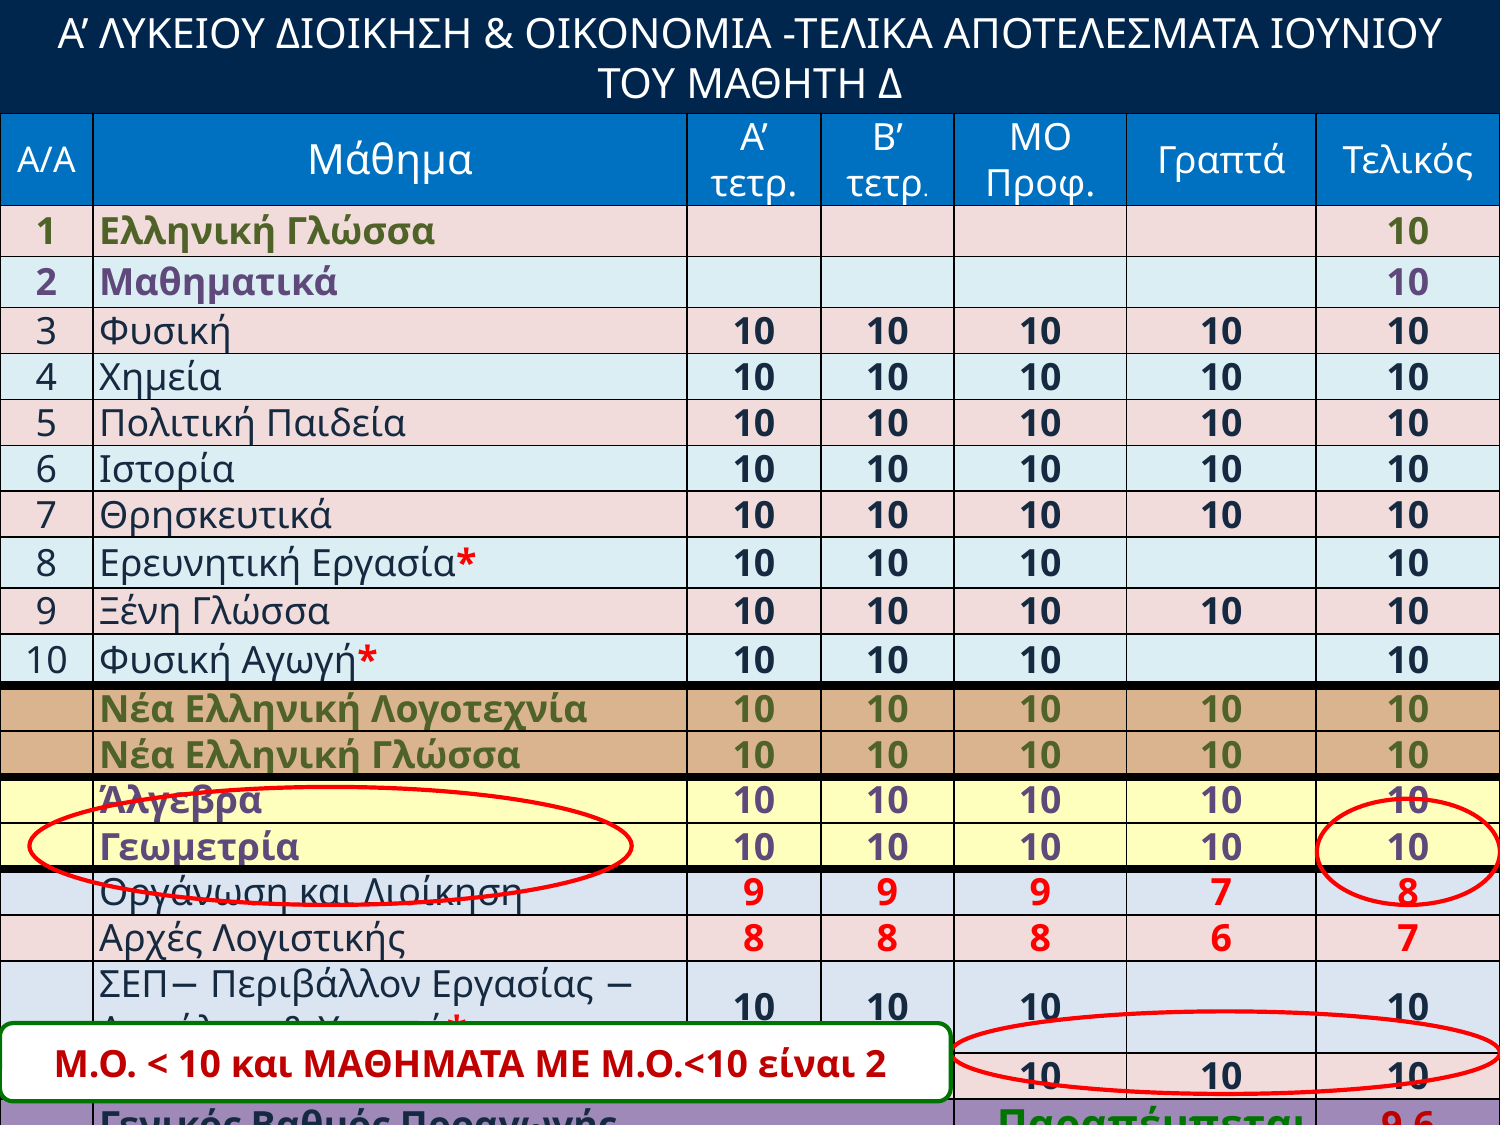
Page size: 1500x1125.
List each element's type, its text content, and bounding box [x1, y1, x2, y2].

table_cell 9 [688, 873, 820, 914]
table_cell [1127, 538, 1315, 587]
text_box [27, 784, 634, 907]
table_cell [955, 206, 1126, 256]
table_cell 10 [1127, 589, 1315, 633]
table_header ΜΟ Προφ. [955, 114, 1126, 205]
table_cell 10 [1491, 824, 1499, 835]
table_cell 9 [822, 873, 953, 914]
table_cell 10 [955, 732, 1126, 773]
table_cell 9,6 [1317, 1100, 1499, 1125]
table_cell 10 [822, 538, 953, 587]
table_cell 10 [822, 589, 953, 633]
table_cell 10 [1317, 257, 1499, 307]
table_cell 10 [1127, 1094, 1315, 1098]
table_cell 10 [1127, 690, 1315, 730]
table_cell 10 [1317, 446, 1499, 490]
table_cell Οργάνωση και Διοίκηση [94, 873, 686, 914]
title Α’ ΛΥΚΕΙΟΥ ΔΙΟΙΚΗΣΗ & ΟΙΚΟΝΟΜΙΑ -ΤΕΛΙΚΑ ΑΠΟΤΕΛΕΣΜΑΤΑ ΙΟΥΝΙΟΥ ΤΟΥ ΜΑΘΗΤΗ Δ [0, 0, 1500, 113]
table_cell 10 [955, 308, 1126, 353]
table_cell 10 [822, 354, 953, 399]
table_cell 9 [955, 873, 1126, 914]
table_cell Φυσική Αγωγή* [94, 635, 686, 681]
table_cell 8 [822, 916, 953, 960]
table_cell 10 [822, 400, 953, 445]
table_cell 10 [822, 962, 953, 1031]
table_cell 10 [688, 781, 820, 822]
table_cell [1, 962, 92, 1025]
table_cell 7 [1127, 873, 1315, 914]
table_cell [1, 916, 92, 960]
table_cell [1, 873, 92, 914]
table_cell 7 [1, 492, 92, 536]
table_cell 10 [1317, 492, 1499, 536]
table_cell 10 [955, 354, 1126, 399]
table_cell 10 [688, 492, 820, 536]
table_cell 10 [1317, 1061, 1499, 1098]
table_cell 10 [688, 354, 820, 399]
table_cell [822, 257, 953, 307]
table_header Γραπτά [1127, 114, 1315, 205]
table_cell 10 [955, 824, 1126, 865]
table_cell [1127, 635, 1315, 681]
table_cell [1127, 206, 1315, 256]
table_cell 10 [822, 690, 953, 730]
table_cell 10 [688, 962, 820, 1021]
table_cell Άλγεβρα [94, 781, 686, 822]
table_cell [822, 206, 953, 256]
table_cell 8 [1, 538, 92, 587]
table_cell 10 [955, 1064, 1126, 1098]
table_cell 10 [688, 635, 820, 681]
table_cell ΣΕΠ− Περιβάλλον Εργασίας − Ασφάλεια & Υγιεινή* [94, 962, 686, 1021]
table_cell 5 [1, 400, 92, 445]
table_cell 10 [688, 446, 820, 490]
table_cell [1, 824, 44, 865]
table_cell 2 [1, 257, 92, 307]
table_cell 10 [955, 690, 1126, 730]
table_cell 10 [1317, 538, 1499, 587]
table_cell 10 [955, 589, 1126, 633]
table_cell 10 [1127, 492, 1315, 536]
table_cell 7 [1317, 916, 1499, 960]
table_cell Ελληνική Γλώσσα [94, 206, 686, 256]
table_cell 10 [822, 446, 953, 490]
table_cell 10 [1317, 354, 1499, 399]
table_cell 10 [955, 446, 1126, 490]
table_cell Ιστορία [94, 446, 686, 490]
table_cell 10 [1317, 400, 1499, 445]
table_cell 10 [822, 492, 953, 536]
table_cell 10 [955, 962, 1126, 1042]
table_cell Αρχές Λογιστικής [94, 916, 686, 960]
table_cell 10 [955, 781, 1126, 822]
table_cell 10 [822, 732, 953, 773]
table_cell 10 [1317, 308, 1499, 353]
table_cell 10 [1127, 354, 1315, 399]
table_cell 1 [1, 206, 92, 256]
table_cell Θρησκευτικά [94, 492, 686, 536]
table_cell 10 [688, 589, 820, 633]
table_cell [1127, 257, 1315, 307]
table_cell Γεωμετρία [617, 824, 686, 865]
table_cell [1, 732, 92, 773]
table_cell 10 [1317, 781, 1499, 822]
table_cell 10 [822, 781, 953, 822]
table_cell Γενικός Βαθμός Προαγωγής [94, 1100, 953, 1125]
table_cell 10 [1, 635, 92, 681]
table_cell 10 [955, 538, 1126, 587]
table_cell [688, 206, 820, 256]
table_cell 10 [1127, 400, 1315, 445]
table_cell 10 [688, 538, 820, 587]
table_header Μάθημα [94, 114, 686, 205]
table_cell 10 [1127, 732, 1315, 773]
table_cell [1, 781, 92, 822]
table_cell Πολιτική Παιδεία [94, 400, 686, 445]
table_cell 3 [1, 308, 92, 353]
table_cell Νέα Ελληνική Γλώσσα [94, 732, 686, 773]
table_cell 10 [1317, 206, 1499, 256]
table_cell 10 [688, 400, 820, 445]
table_cell 6 [1127, 916, 1315, 960]
table_cell [688, 257, 820, 307]
table_cell Παραπέμπεται [955, 1100, 1315, 1125]
table_cell 10 [822, 824, 953, 865]
table_cell 8 [1317, 873, 1499, 914]
table_cell [955, 257, 1126, 307]
text_box [1314, 796, 1500, 908]
table_cell [1, 1100, 92, 1125]
table_header Τελικός [1317, 114, 1499, 205]
table_cell 10 [1317, 635, 1499, 681]
table_cell 10 [1127, 308, 1315, 353]
table_cell Φυσική [94, 308, 686, 353]
text_box [953, 1009, 1500, 1097]
table_cell 10 [822, 308, 953, 353]
table_cell 10 [688, 308, 820, 353]
table_cell 10 [1127, 781, 1315, 822]
table_cell 10 [1127, 446, 1315, 490]
table_cell 10 [1317, 732, 1499, 773]
table_cell 10 [688, 732, 820, 773]
table_cell [1127, 962, 1315, 1011]
table_cell 8 [688, 916, 820, 960]
table_cell Ξένη Γλώσσα [94, 589, 686, 633]
table_cell 4 [1, 354, 92, 399]
table_cell Ερευνητική Εργασία* [94, 538, 686, 587]
table_cell 10 [955, 400, 1126, 445]
table_cell 9 [1, 589, 92, 633]
table_cell 10 [688, 824, 820, 865]
table_header Α’ τετρ. [688, 114, 820, 205]
table_cell 10 [1127, 824, 1315, 865]
table_header Α/Α [1, 114, 92, 205]
table_cell 10 [1317, 824, 1326, 837]
table_header Β’ τετρ. [822, 114, 953, 205]
table_cell [1, 690, 92, 730]
table_cell 10 [688, 690, 820, 730]
table_cell Μαθηματικά [94, 257, 686, 307]
table_cell 8 [955, 916, 1126, 960]
table_cell 10 [1317, 690, 1499, 730]
table_cell 10 [1317, 962, 1499, 1044]
table_cell 10 [1317, 589, 1499, 633]
table_cell 10 [822, 635, 953, 681]
table_cell Νέα Ελληνική Λογοτεχνία [94, 690, 686, 730]
text_box Μ.Ο. < 10 και ΜΑΘΗΜΑΤΑ ΜΕ Μ.Ο.<10 είναι 2 [0, 1020, 953, 1104]
table_cell 10 [955, 492, 1126, 536]
table_cell Χημεία [94, 354, 686, 399]
table_cell 10 [955, 635, 1126, 681]
table_cell 6 [1, 446, 92, 490]
